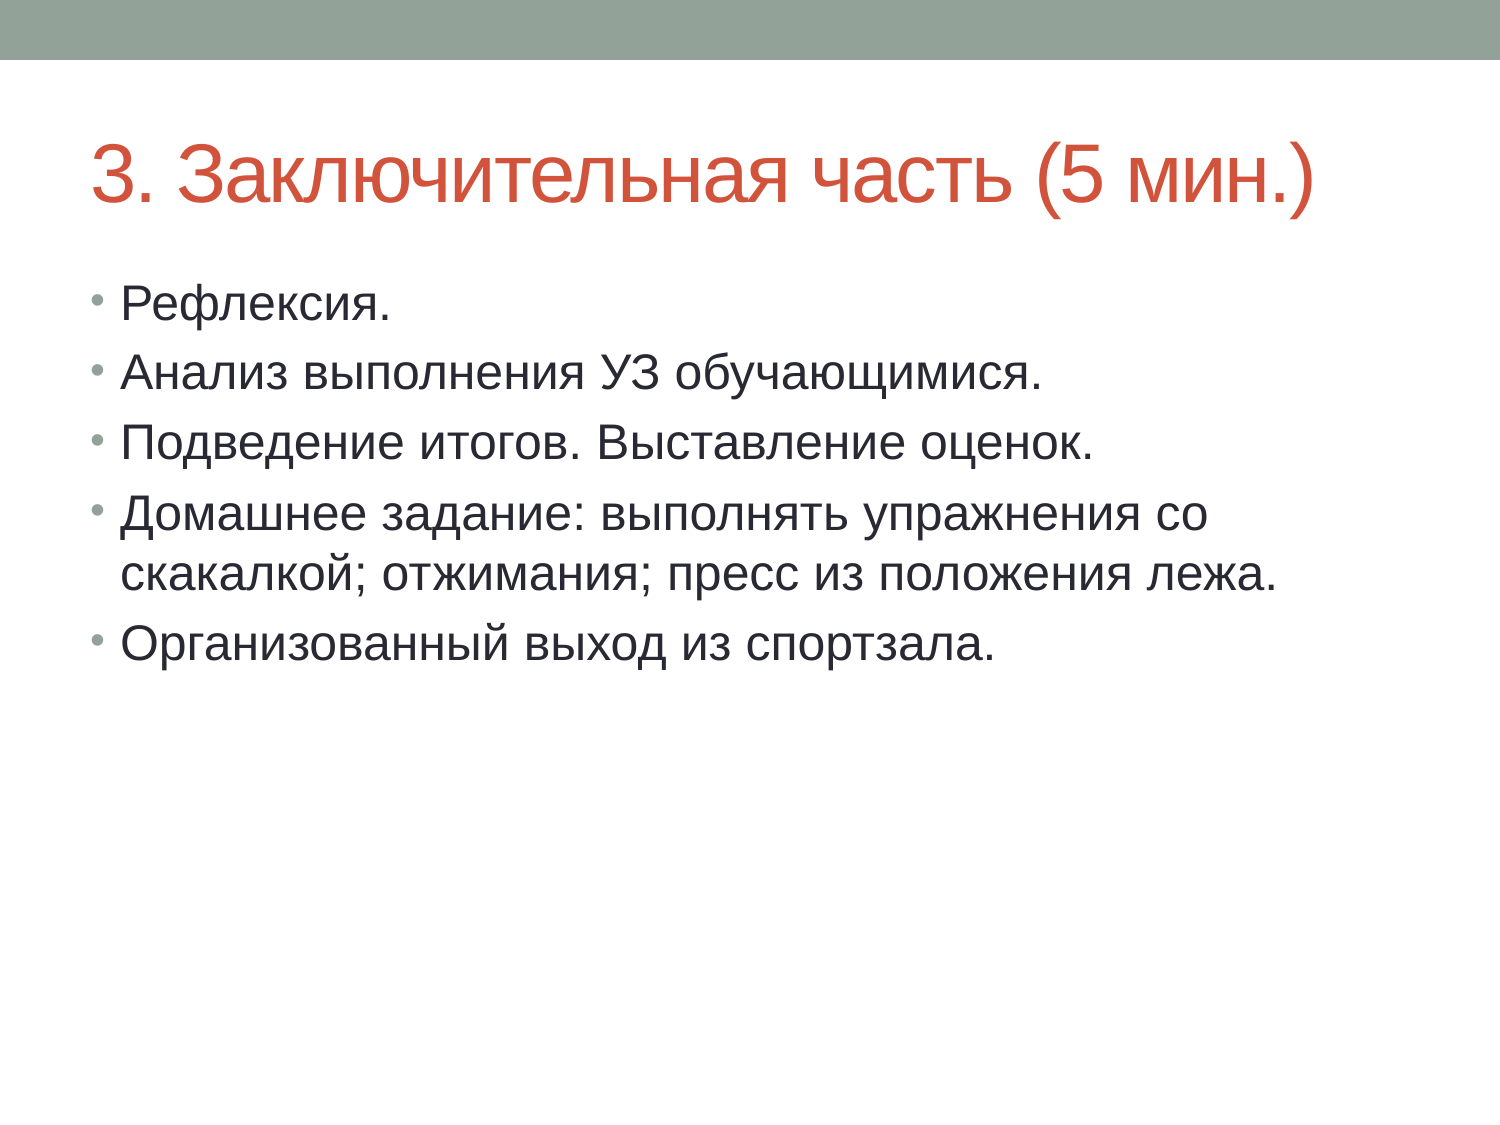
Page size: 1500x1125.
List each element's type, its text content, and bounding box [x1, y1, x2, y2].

list Рефлексия. Анализ выполнения УЗ обучающимися. Подведение итогов. Выставление оценок. Домашнее задание: выполнять упражнения со скакалкой; отжимания; пресс из положения лежа. Организованный выход из спортзала. [75, 262, 1425, 1063]
title 3. Заключительная часть (5 мин.) [75, 87, 1425, 250]
